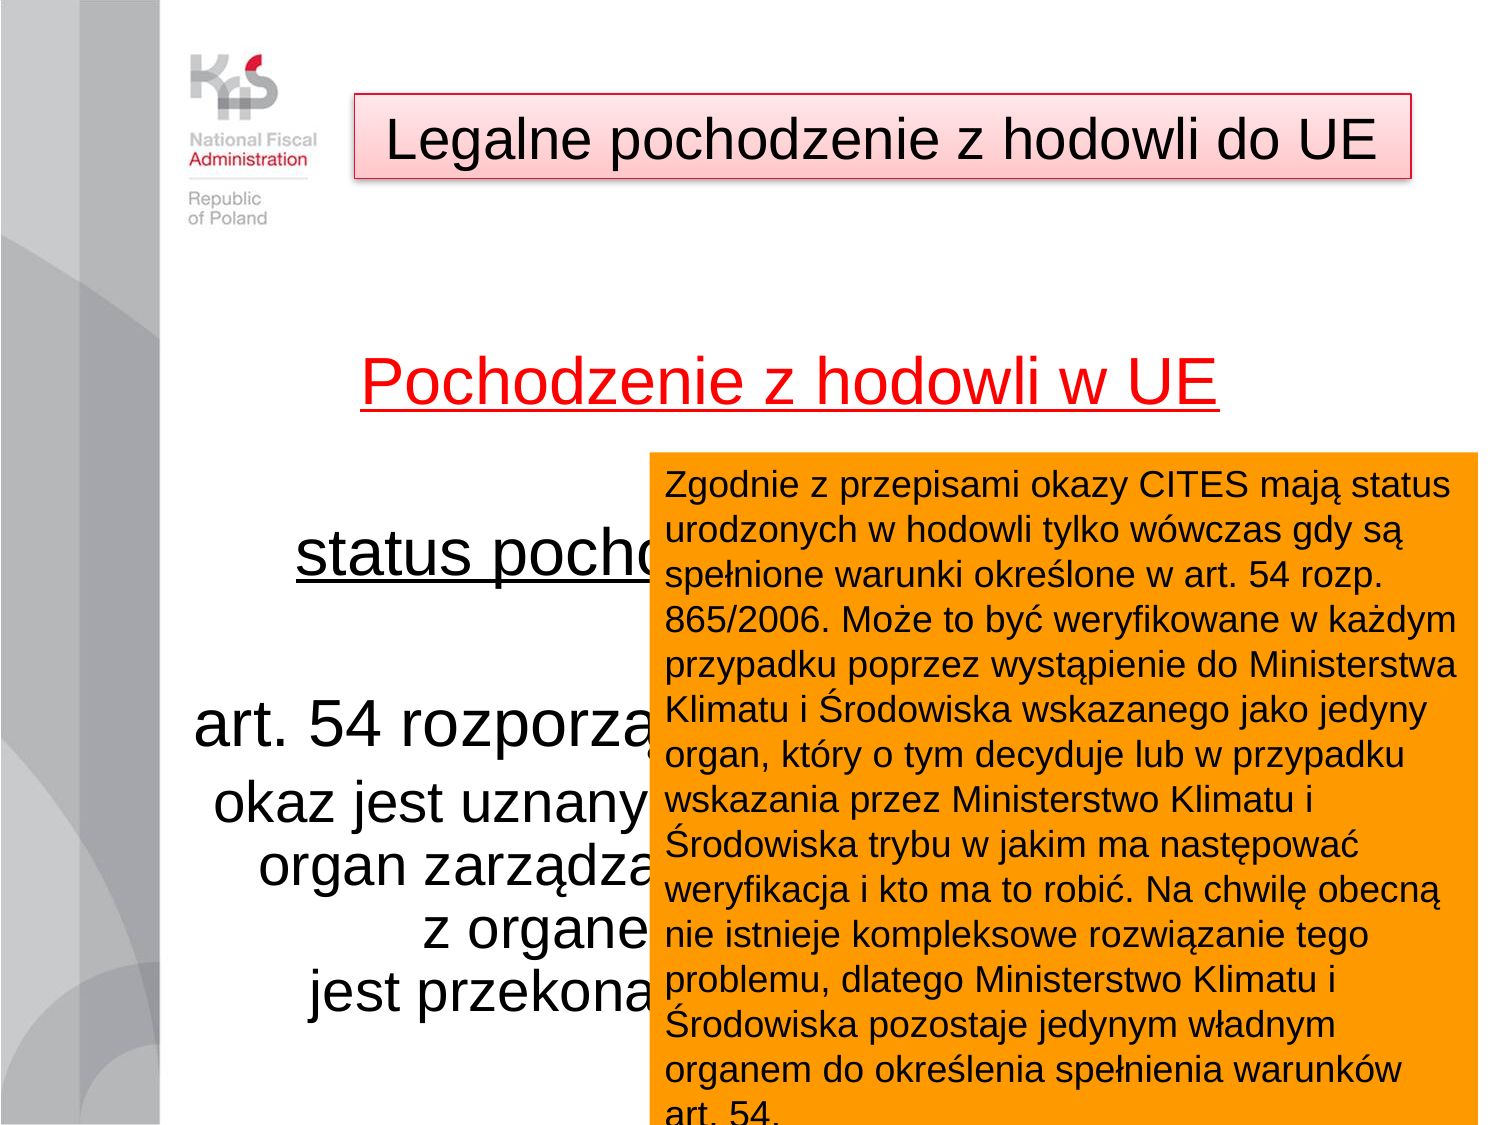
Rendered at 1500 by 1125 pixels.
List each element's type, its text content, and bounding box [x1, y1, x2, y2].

picture [0, 0, 1500, 1125]
text_box Zgodnie z przepisami okazy CITES mają status urodzonych w hodowli tylko wówczas gdy są spełnione warunki określone w art. 54 rozp. 865/2006. Może to być weryfikowane w każdym przypadku poprzez wystąpienie do Ministerstwa Klimatu i Środowiska wskazanego jako jedyny organ, który o tym decyduje lub w przypadku wskazania przez Ministerstwo Klimatu i Środowiska trybu w jakim ma następować weryfikacja i kto ma to robić. Na chwilę obecną nie istnieje kompleksowe rozwiązanie tego problemu, dlatego Ministerstwo Klimatu i Środowiska pozostaje jedynym władnym organem do określenia spełnienia warunków art. 54. [649, 452, 1478, 1125]
list Pochodzenie z hodowli w UE status pochodzenia hodowlanego art. 54 rozporządzenia Komicji 865/2006 okaz jest uznany za urodzony w hodowli gdy organ zarządzający CITES w porozumieniu z organem naukowym (PROP) jest przekonany o spełnieniu warunków art. 54 [154, 339, 1426, 1079]
text_box Legalne pochodzenie z hodowli do UE [354, 93, 1412, 179]
